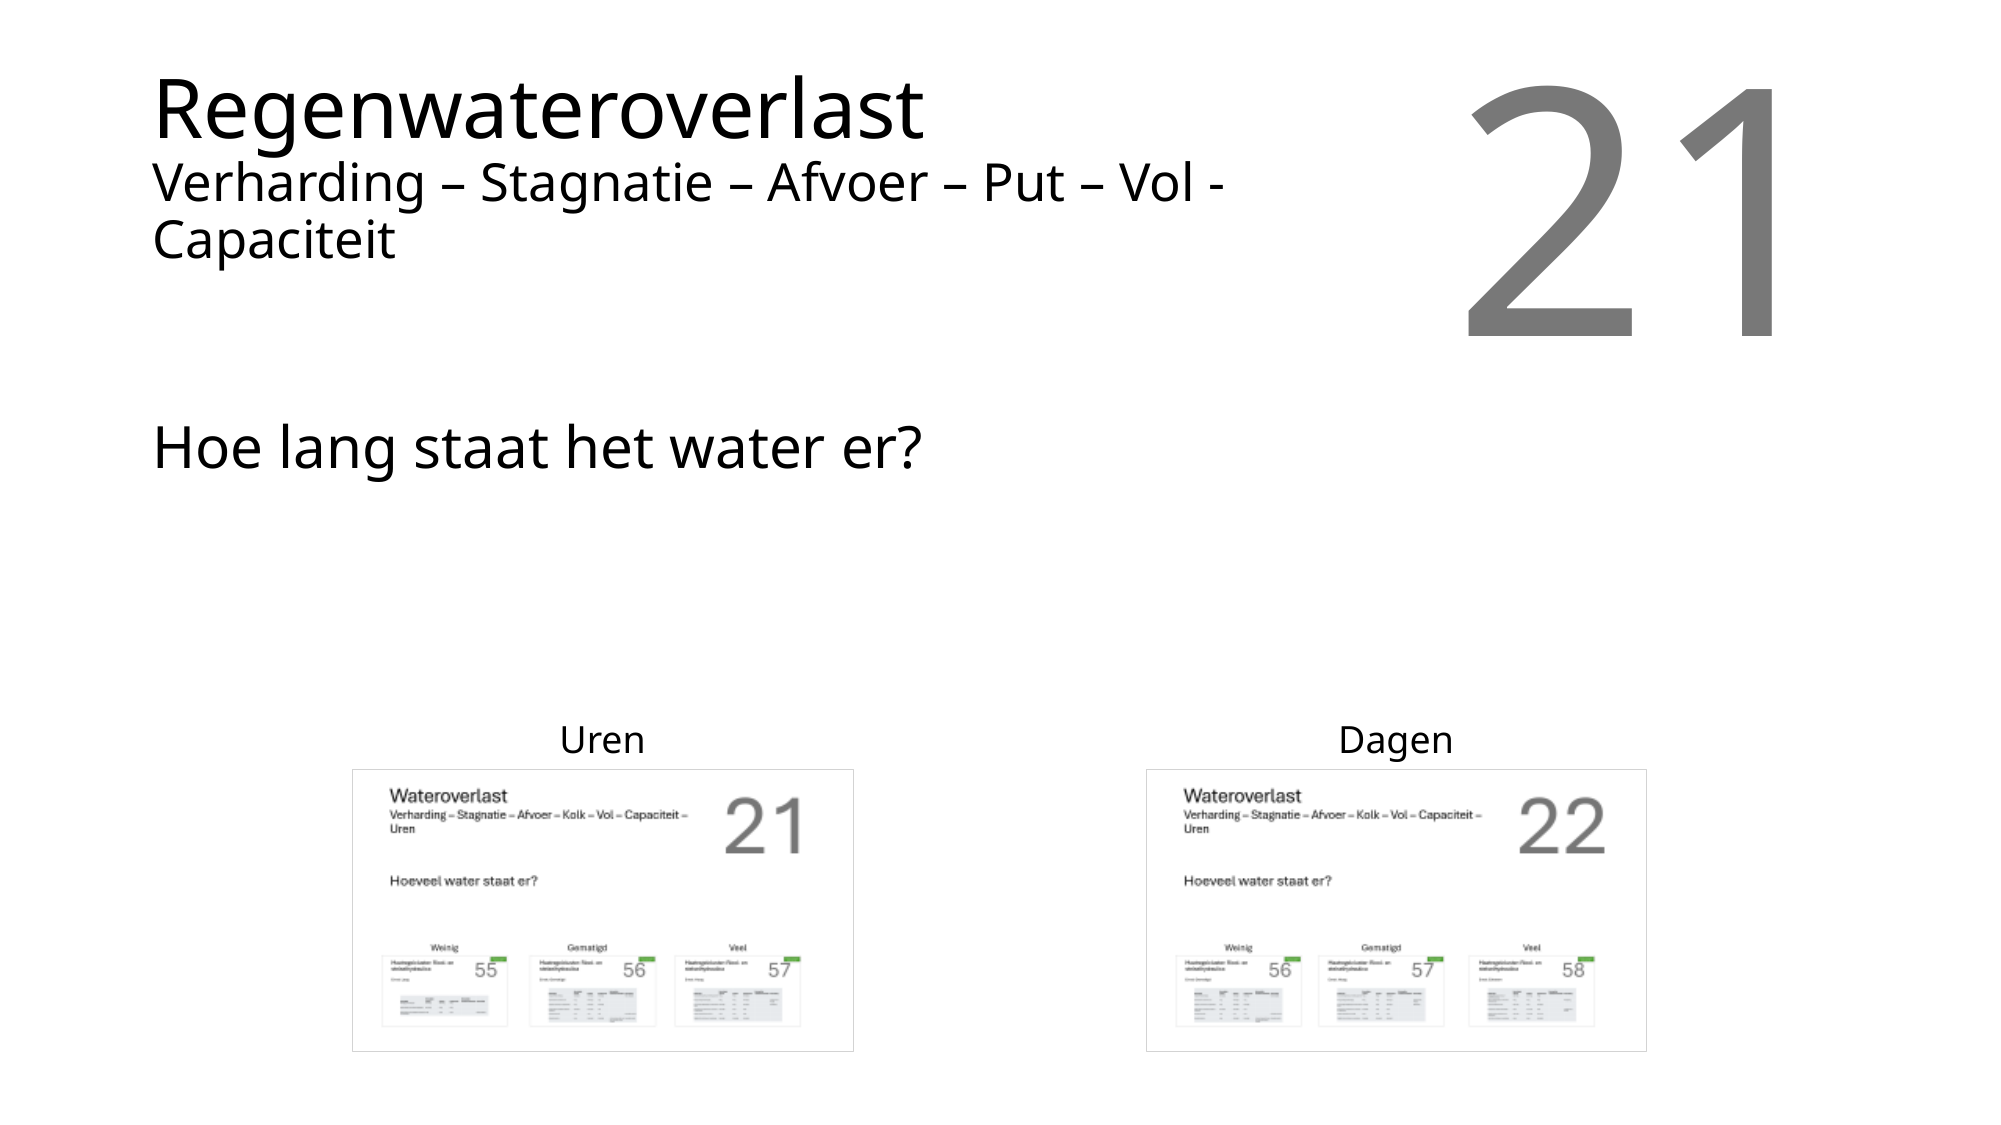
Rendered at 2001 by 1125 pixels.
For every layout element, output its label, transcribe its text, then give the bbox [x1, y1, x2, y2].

text_box Dagen [1167, 709, 1625, 769]
list Hoe lang staat het water er? [137, 410, 1863, 552]
picture [353, 770, 853, 1051]
text_box Uren [385, 709, 820, 769]
picture [1147, 770, 1646, 1051]
slide_number 21 [1396, 59, 1863, 393]
title Regenwateroverlast Verharding – Stagnatie – Afvoer – Put – Vol - Capaciteit [137, 59, 1360, 278]
